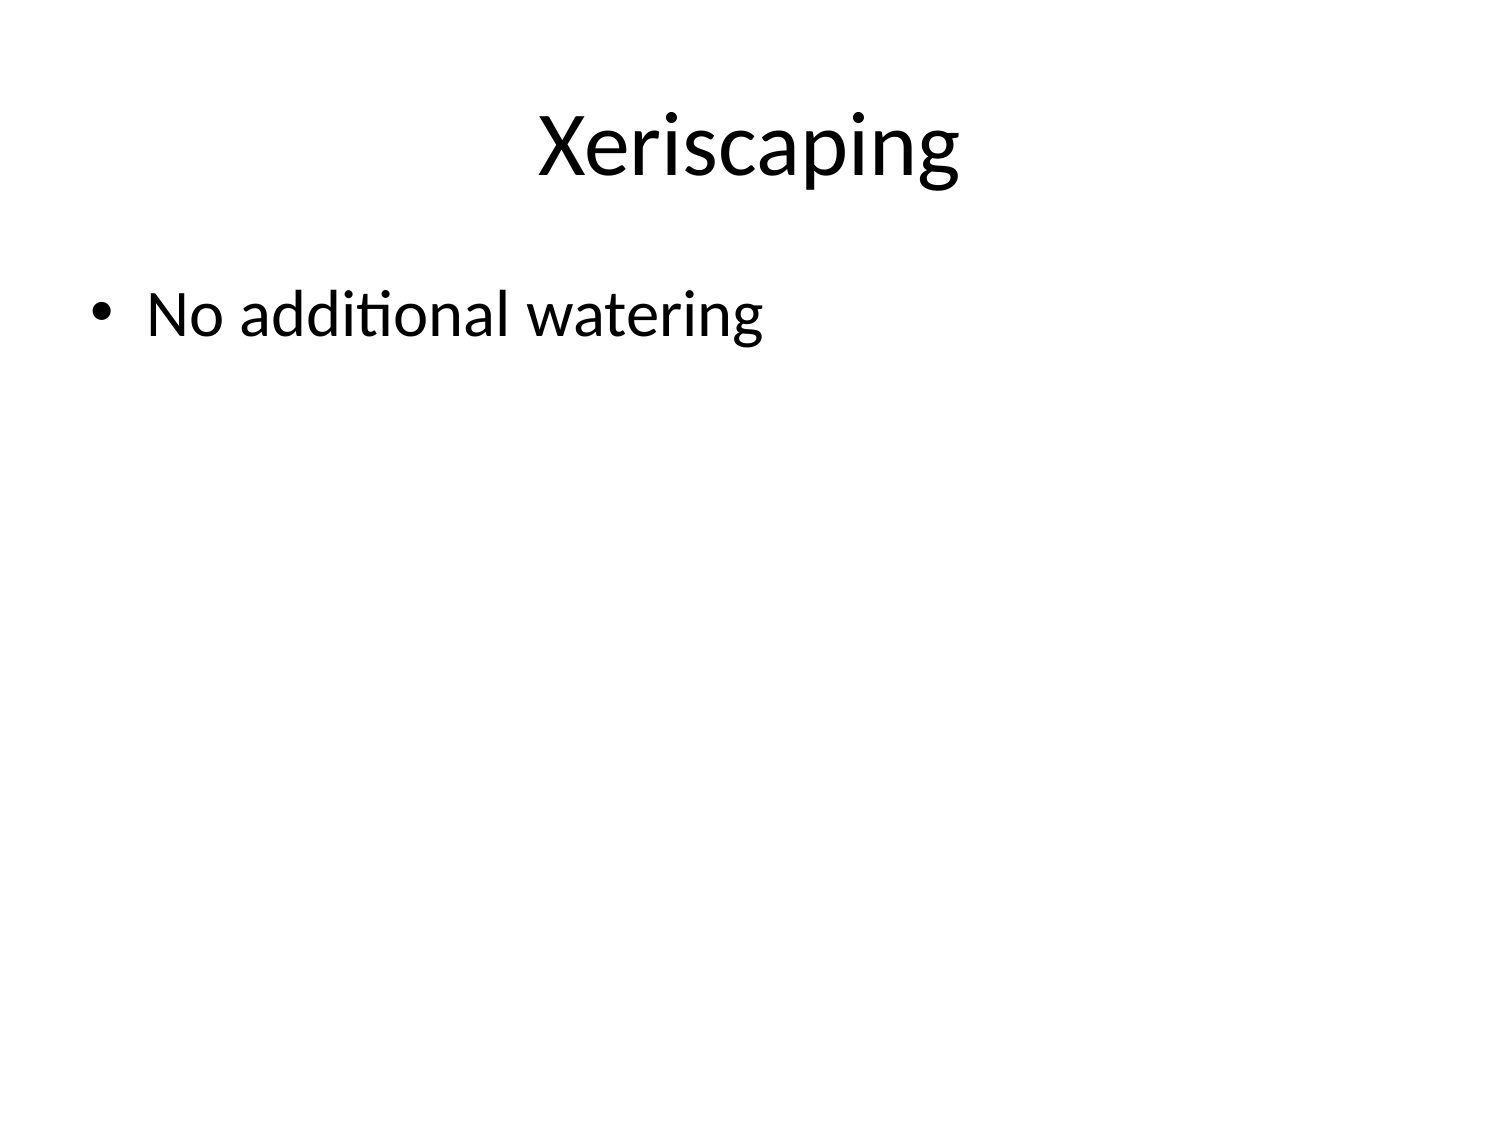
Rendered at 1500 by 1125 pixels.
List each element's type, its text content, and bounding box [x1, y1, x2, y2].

list No additional watering [75, 262, 1425, 1005]
title Xeriscaping [75, 45, 1425, 233]
